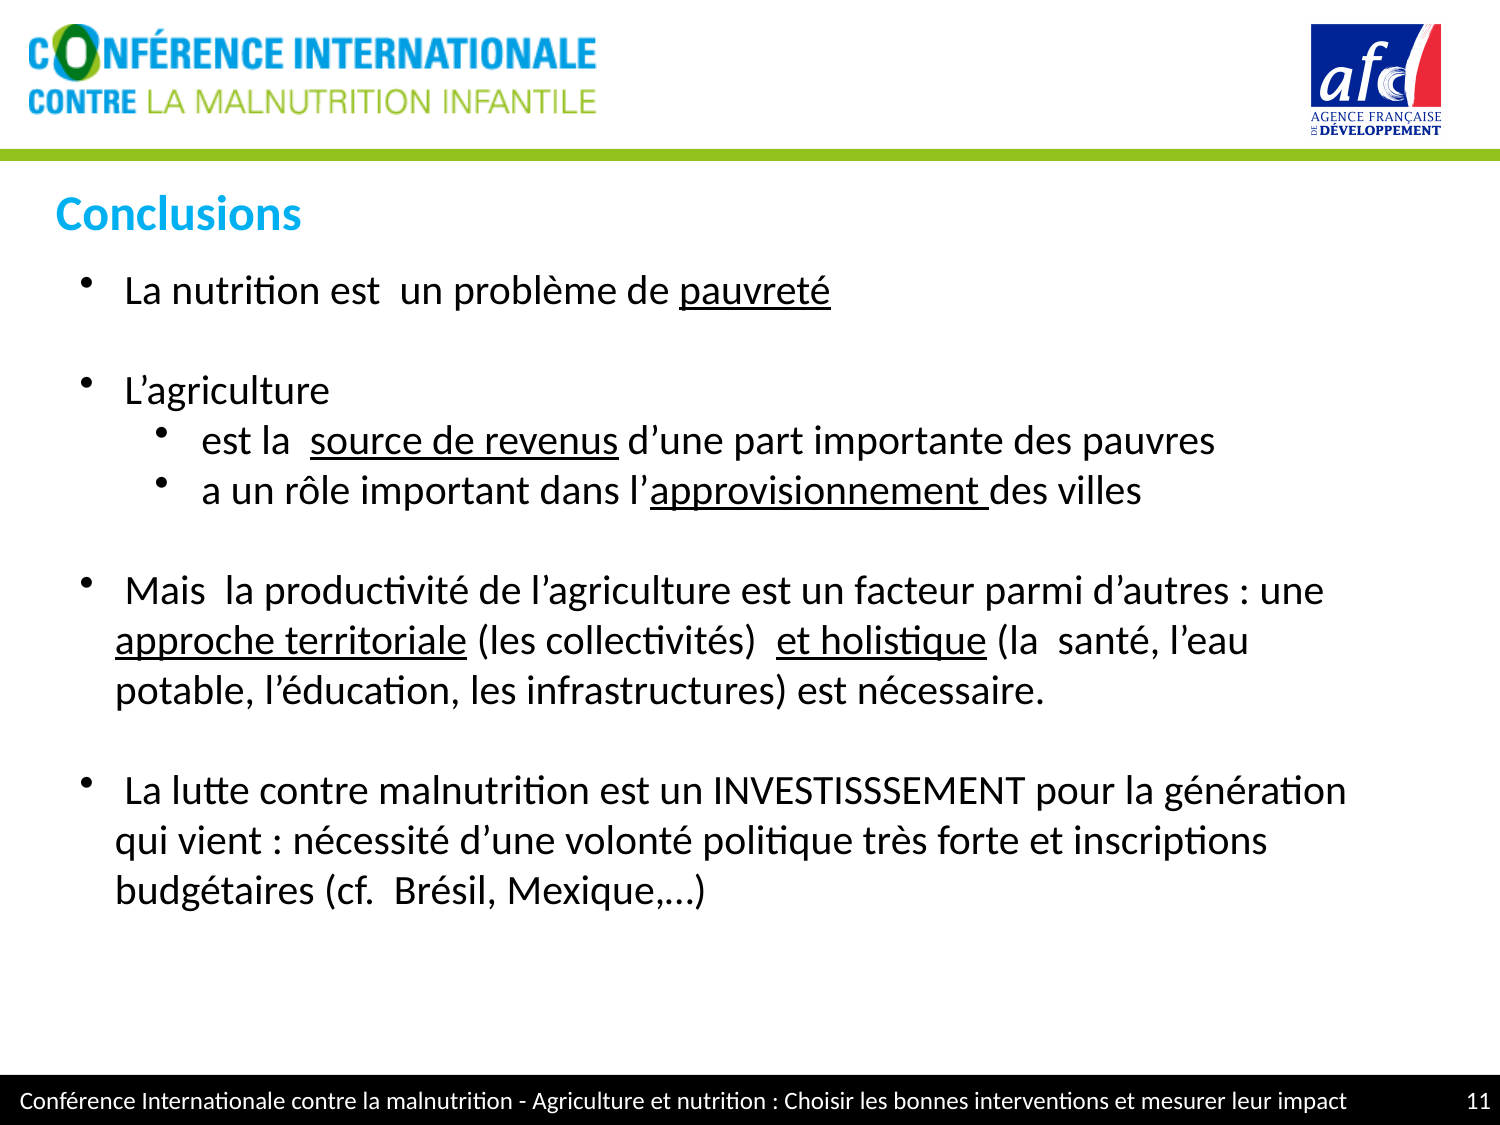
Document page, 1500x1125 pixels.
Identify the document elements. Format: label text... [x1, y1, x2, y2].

text_box [0, 147, 1500, 163]
text_box Conclusions [41, 172, 1500, 248]
text_box La nutrition est un problème de pauvreté L’agriculture est la source de revenus d’une part importante des pauvres a un rôle important dans l’approvisionnement des villes Mais la productivité de l’agriculture est un facteur parmi d’autres : une approche territoriale (les collectivités) et holistique (la santé, l’eau potable, l’éducation, les infrastructures) est nécessaire. La lutte contre malnutrition est un INVESTISSSEMENT pour la génération qui vient : nécessité d’une volonté politique très forte et inscriptions budgétaires (cf. Brésil, Mexique,…) [64, 255, 1364, 921]
picture [29, 24, 597, 115]
text_box 11 [1376, 1069, 1500, 1125]
text_box Conférence Internationale contre la malnutrition - Agriculture et nutrition : Choisir les bonnes interventions et mesurer leur impact [0, 1069, 1376, 1125]
picture [1304, 18, 1448, 141]
